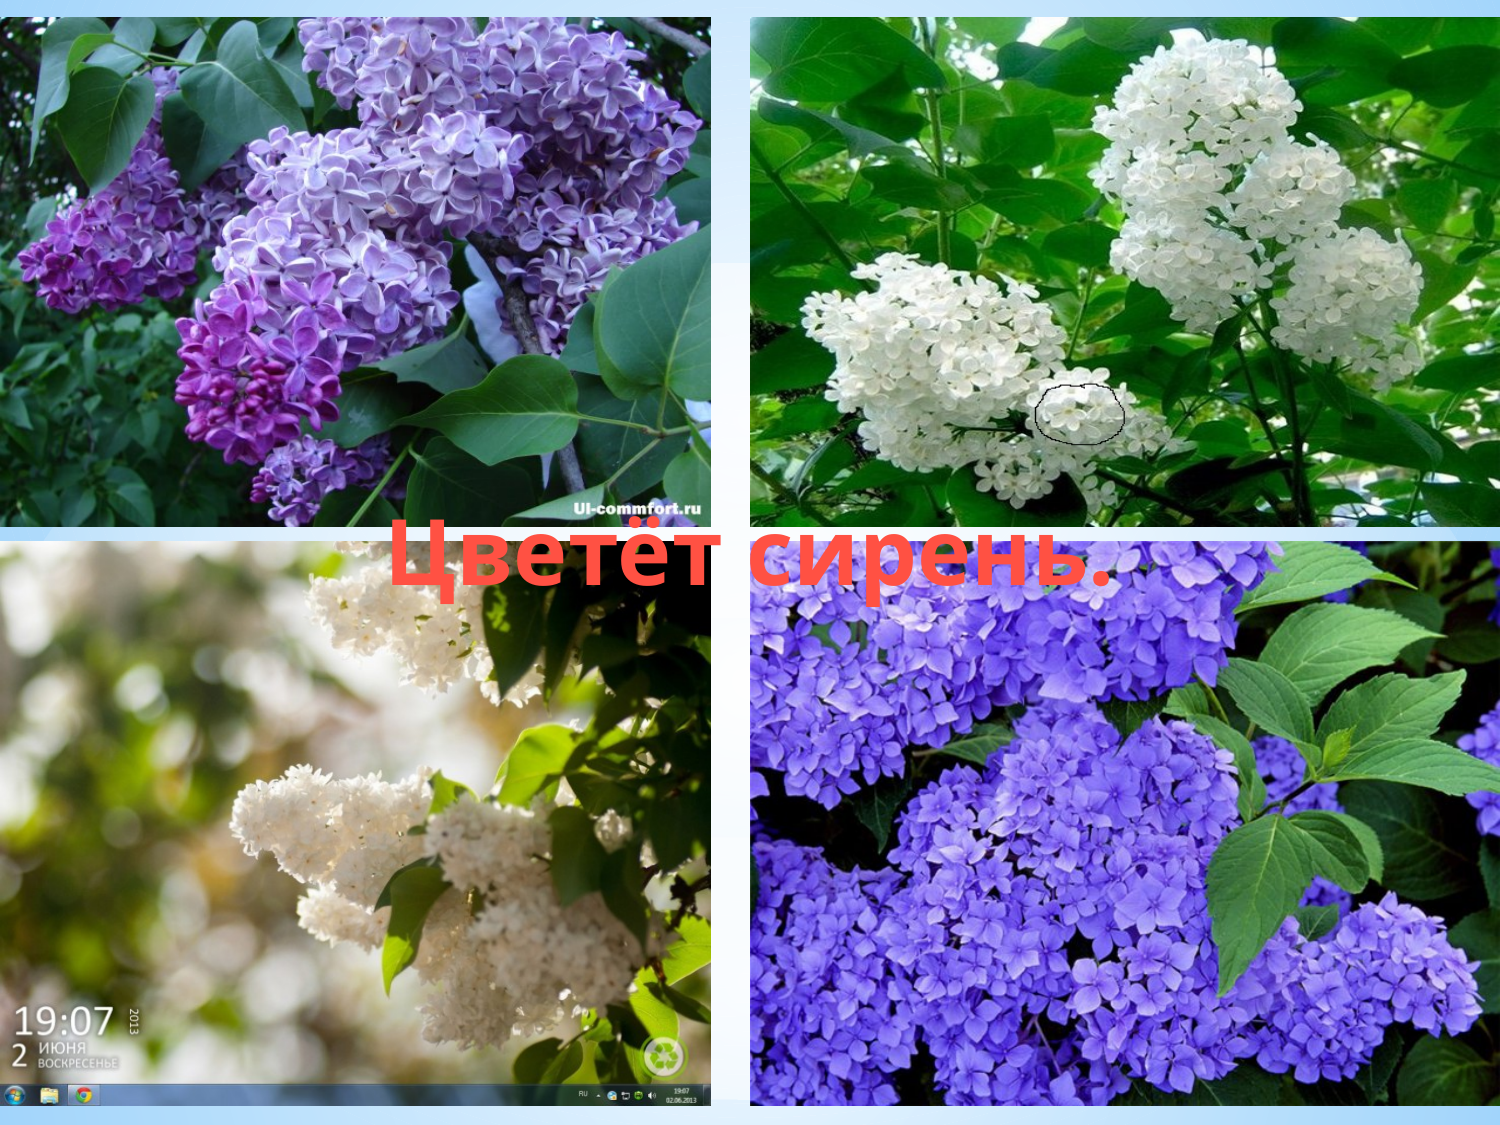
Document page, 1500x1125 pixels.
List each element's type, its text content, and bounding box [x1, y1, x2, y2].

picture [749, 541, 1500, 1106]
text_box Цветёт сирень. [703, 486, 755, 612]
picture [0, 17, 711, 528]
picture [0, 541, 711, 1106]
picture [749, 17, 1500, 528]
